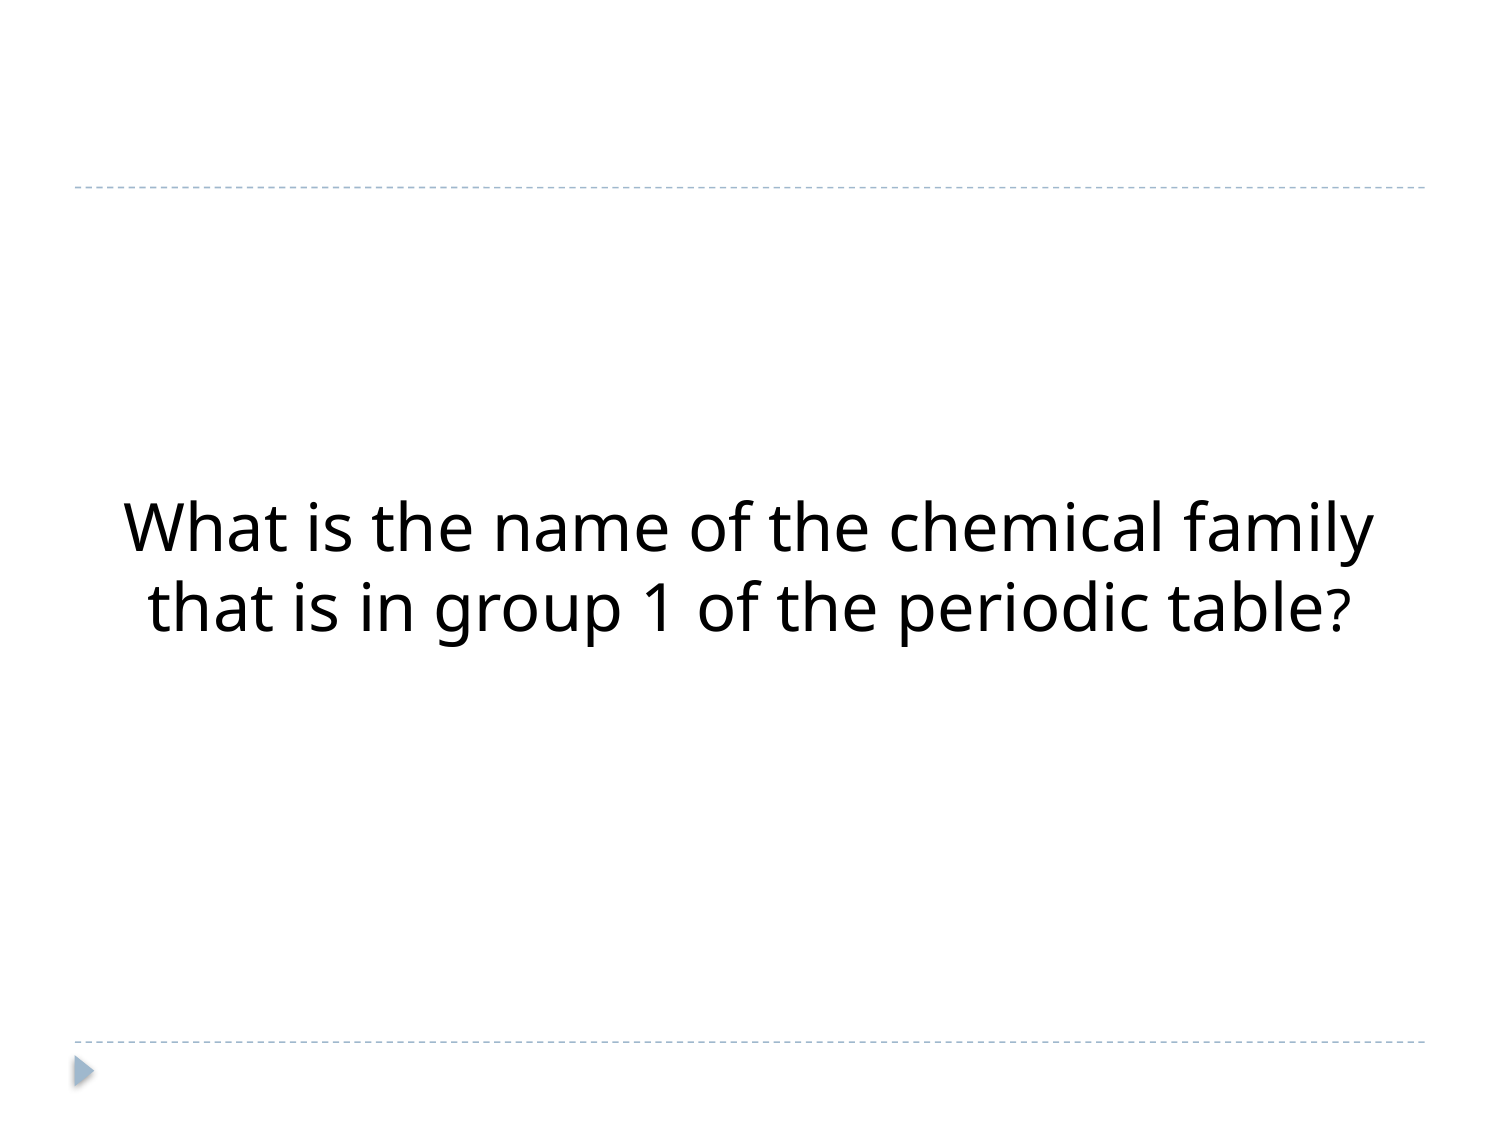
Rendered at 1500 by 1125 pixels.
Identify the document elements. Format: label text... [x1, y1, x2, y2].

list What is the name of the chemical family that is in group 1 of the periodic table? [75, 200, 1425, 1010]
